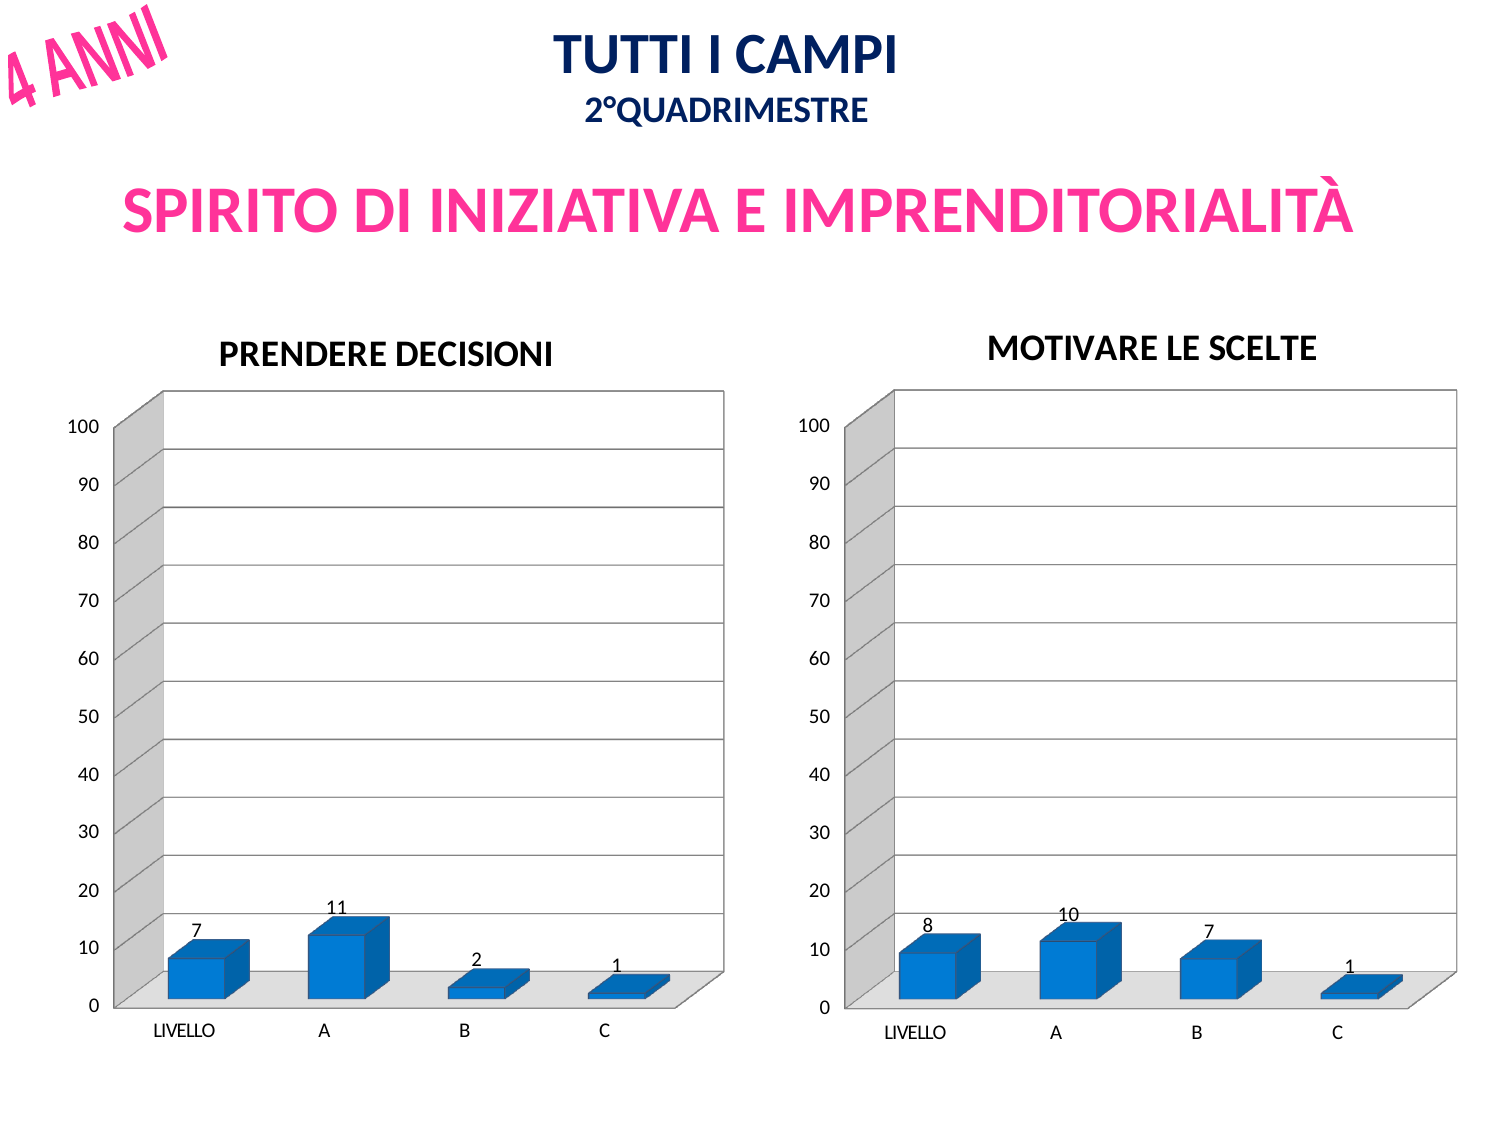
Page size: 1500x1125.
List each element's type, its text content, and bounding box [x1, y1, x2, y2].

text_box TUTTI I CAMPI 2°QUADRIMESTRE [538, 7, 915, 138]
text_box Spirito di iniziativa e imprenditorialità [0, 158, 1477, 254]
chart [782, 290, 1474, 1060]
chart [52, 290, 739, 1060]
